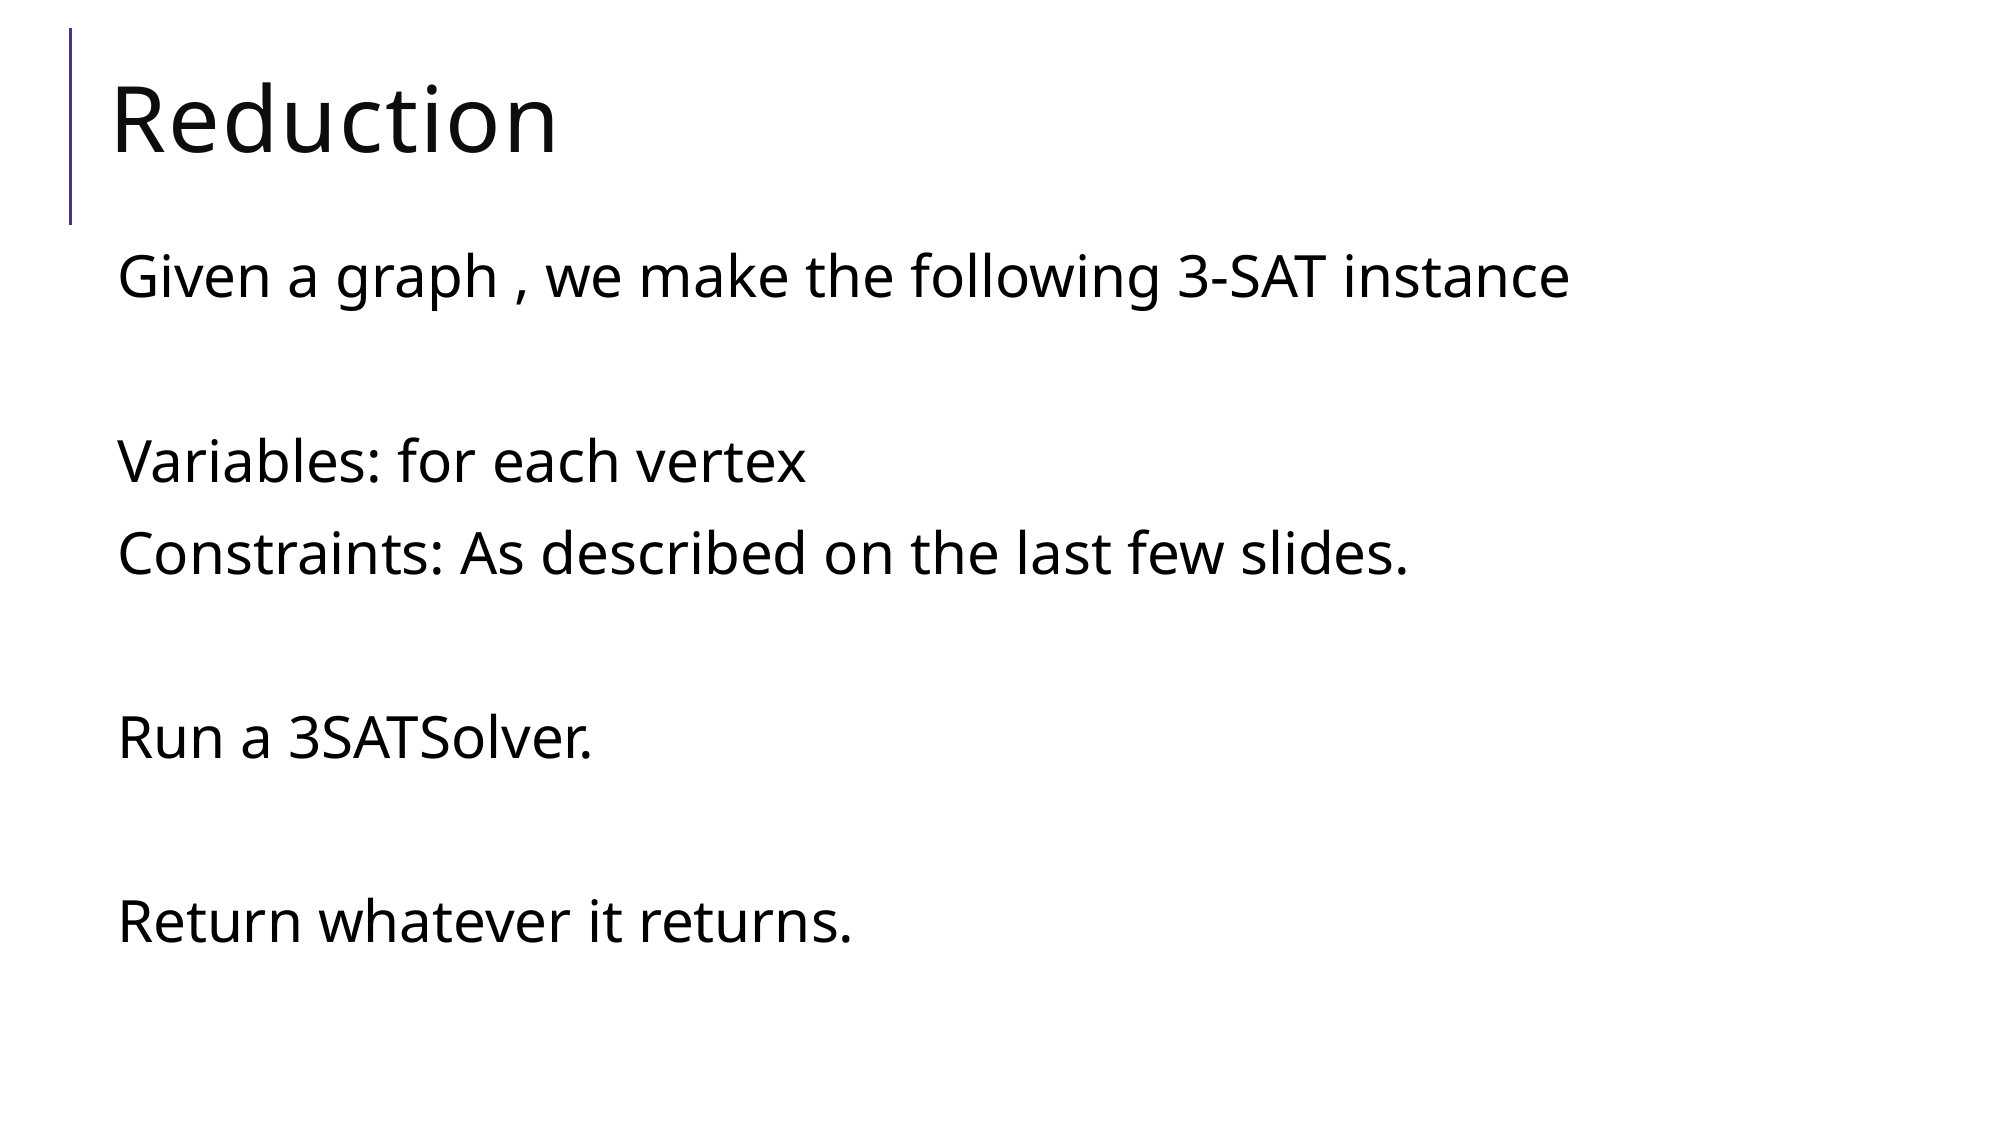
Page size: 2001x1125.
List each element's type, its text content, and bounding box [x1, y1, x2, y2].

title Reduction [94, 43, 1930, 210]
